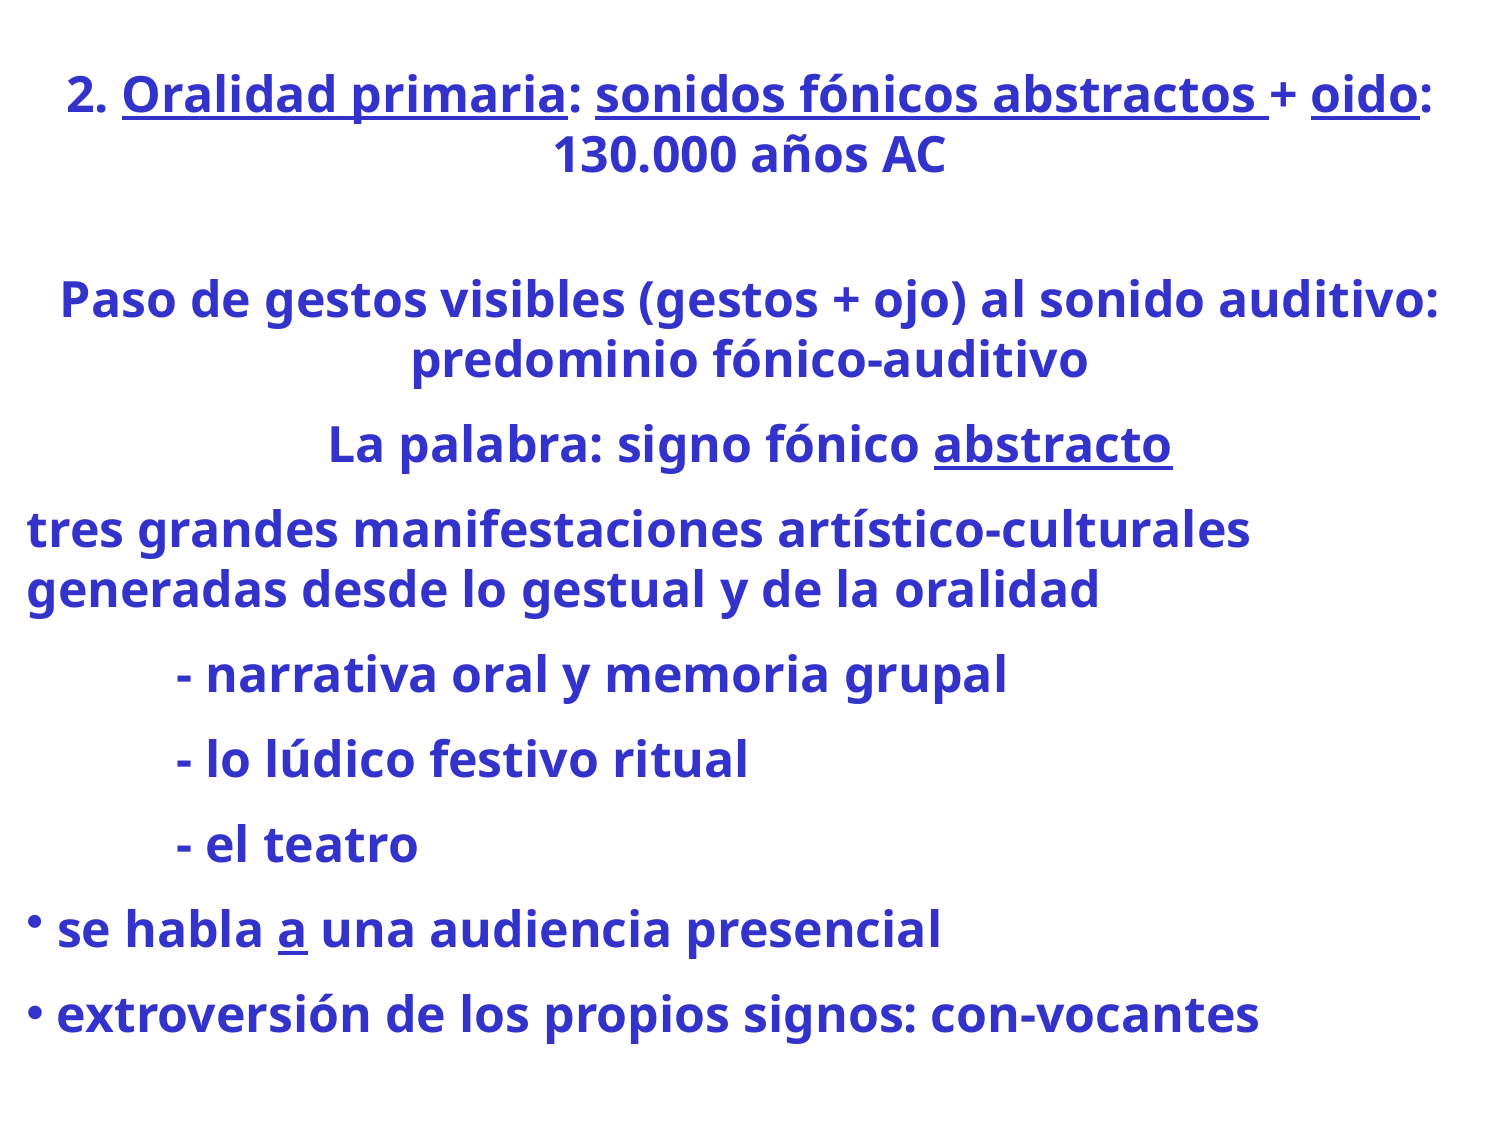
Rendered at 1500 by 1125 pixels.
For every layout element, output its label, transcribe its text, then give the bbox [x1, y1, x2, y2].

text_box 2. Oralidad primaria: sonidos fónicos abstractos + oido: 130.000 años AC Paso de gestos visibles (gestos + ojo) al sonido auditivo: predominio fónico-auditivo La palabra: signo fónico abstracto tres grandes manifestaciones artístico-culturales generadas desde lo gestual y de la oralidad - narrativa oral y memoria grupal - lo lúdico festivo ritual - el teatro se habla a una audiencia presencial extroversión de los propios signos: con-vocantes [11, 55, 1489, 1050]
